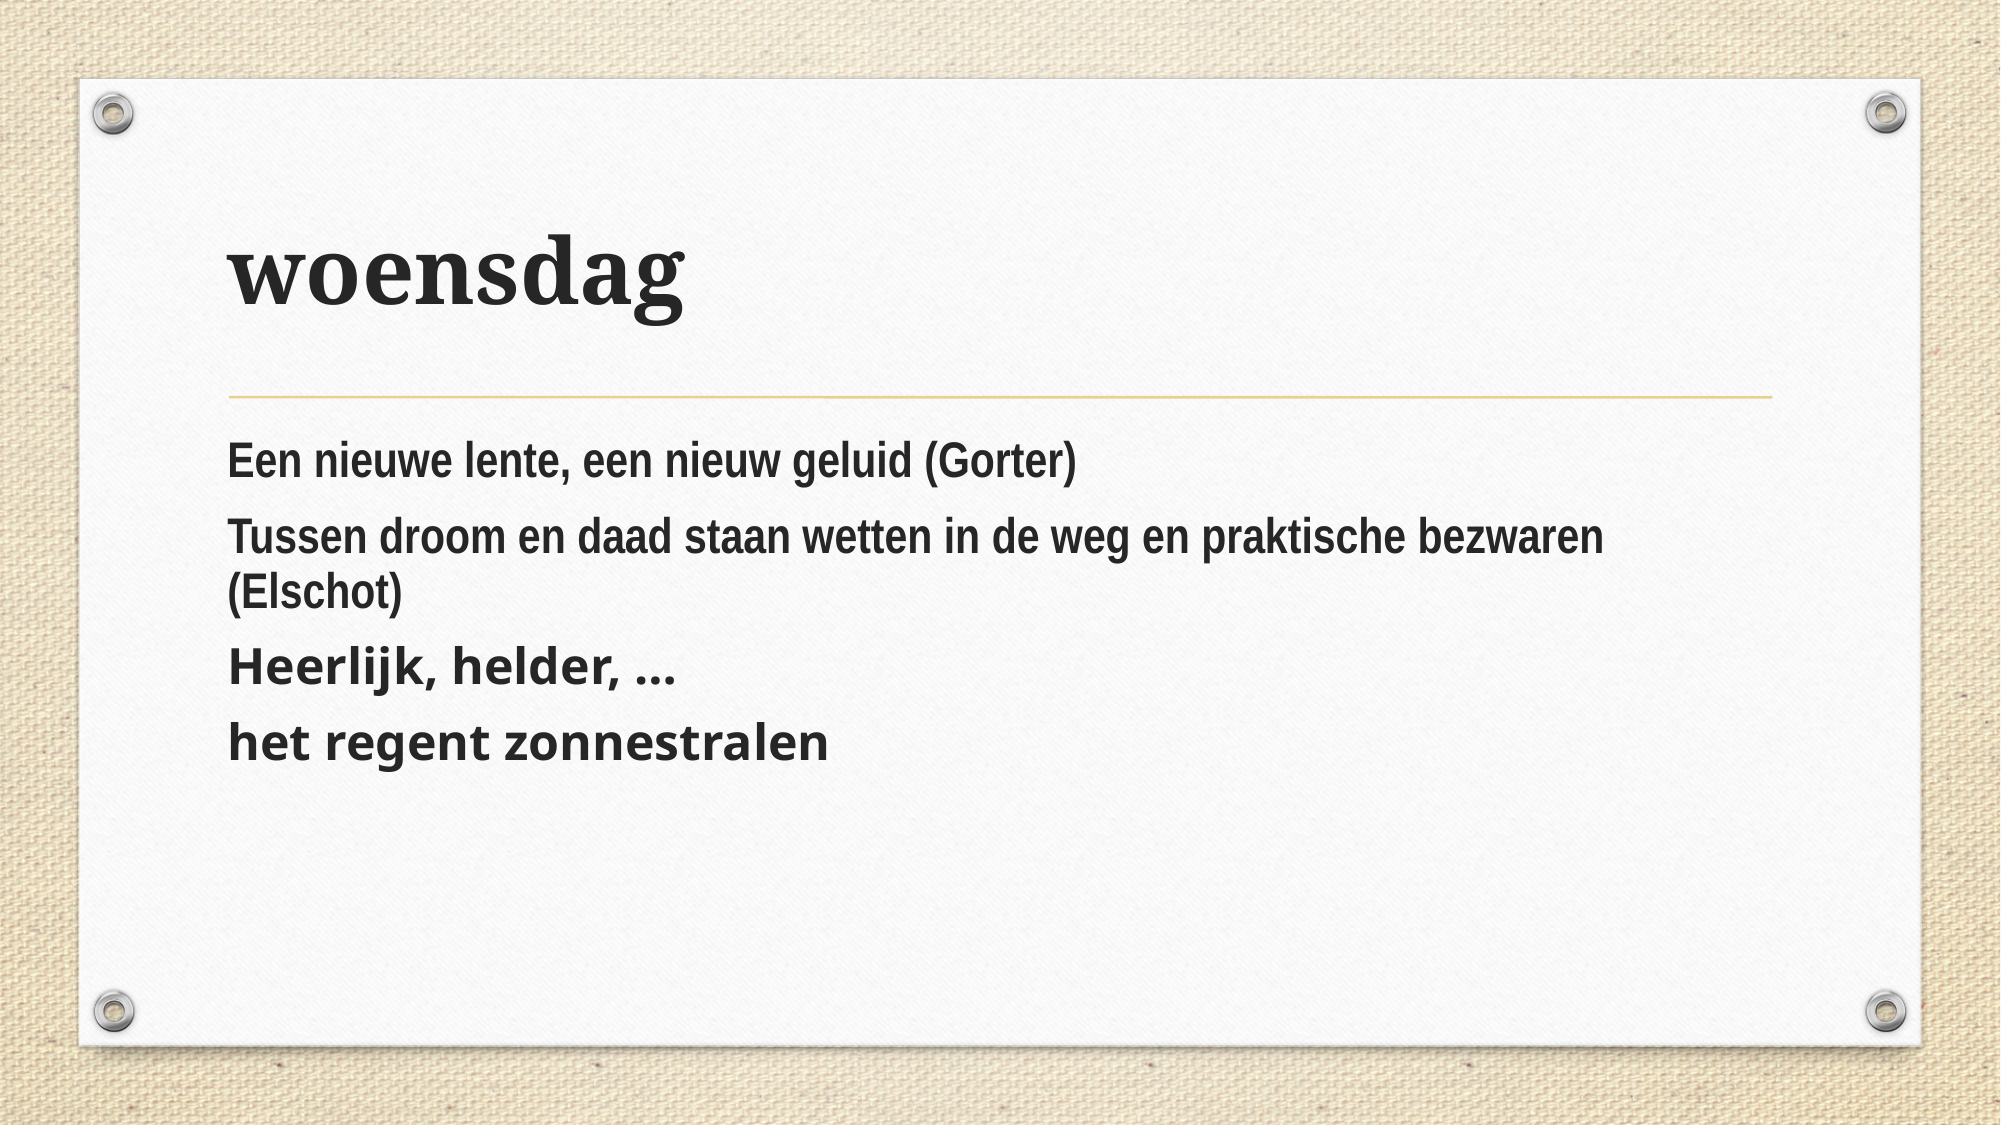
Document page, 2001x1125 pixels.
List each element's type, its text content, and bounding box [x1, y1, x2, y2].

title woensdag [212, 161, 1788, 375]
list Een nieuwe lente, een nieuw geluid (Gorter) Tussen droom en daad staan wetten in de weg en praktische bezwaren (Elschot) Heerlijk, helder, … het regent zonnestralen [212, 419, 1788, 965]
picture [0, 0, 2001, 1125]
